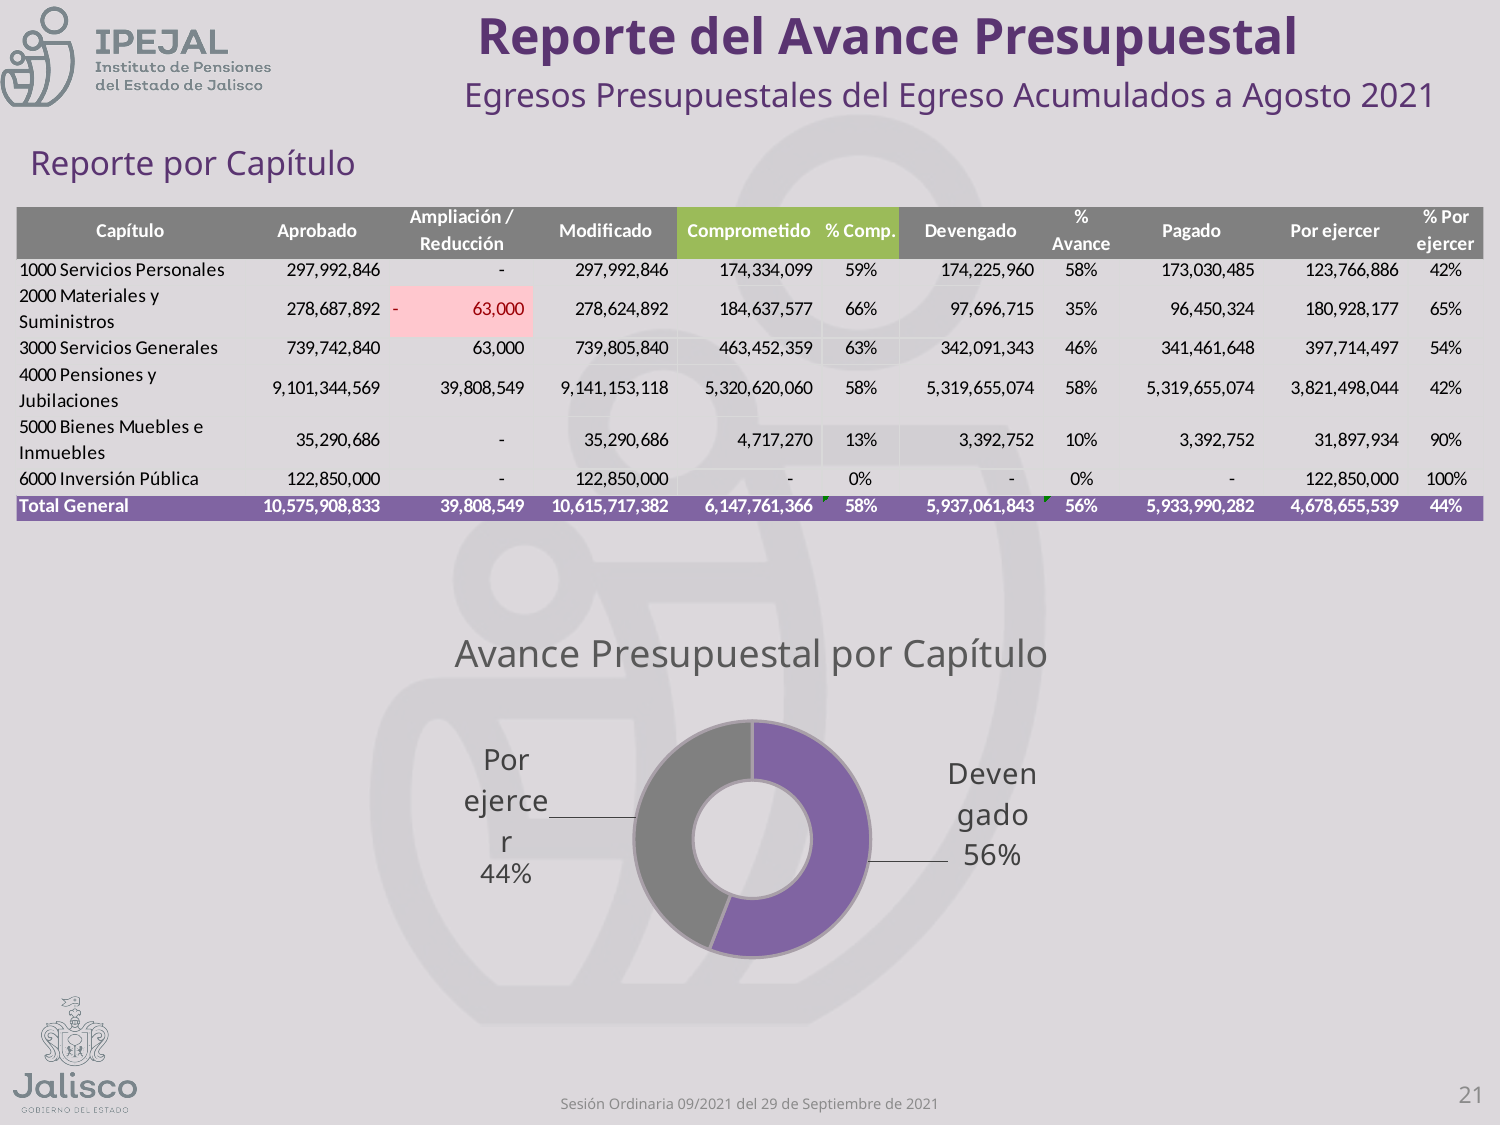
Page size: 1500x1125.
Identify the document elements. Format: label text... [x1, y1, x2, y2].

picture [0, 988, 166, 1125]
footer Sesión Ordinaria 09/2021 del 29 de Septiembre de 2021 [472, 1074, 1028, 1125]
slide_number 21 [1411, 1066, 1500, 1125]
text_box Reporte del Avance Presupuestal [277, 4, 1500, 130]
picture [0, 6, 271, 107]
text_box Egresos Presupuestales del Egreso Acumulados a Agosto 2021 [418, 66, 1453, 122]
text_box Reporte por Capítulo [15, 134, 1050, 190]
picture [14, 206, 1486, 523]
chart [284, 598, 1221, 1009]
